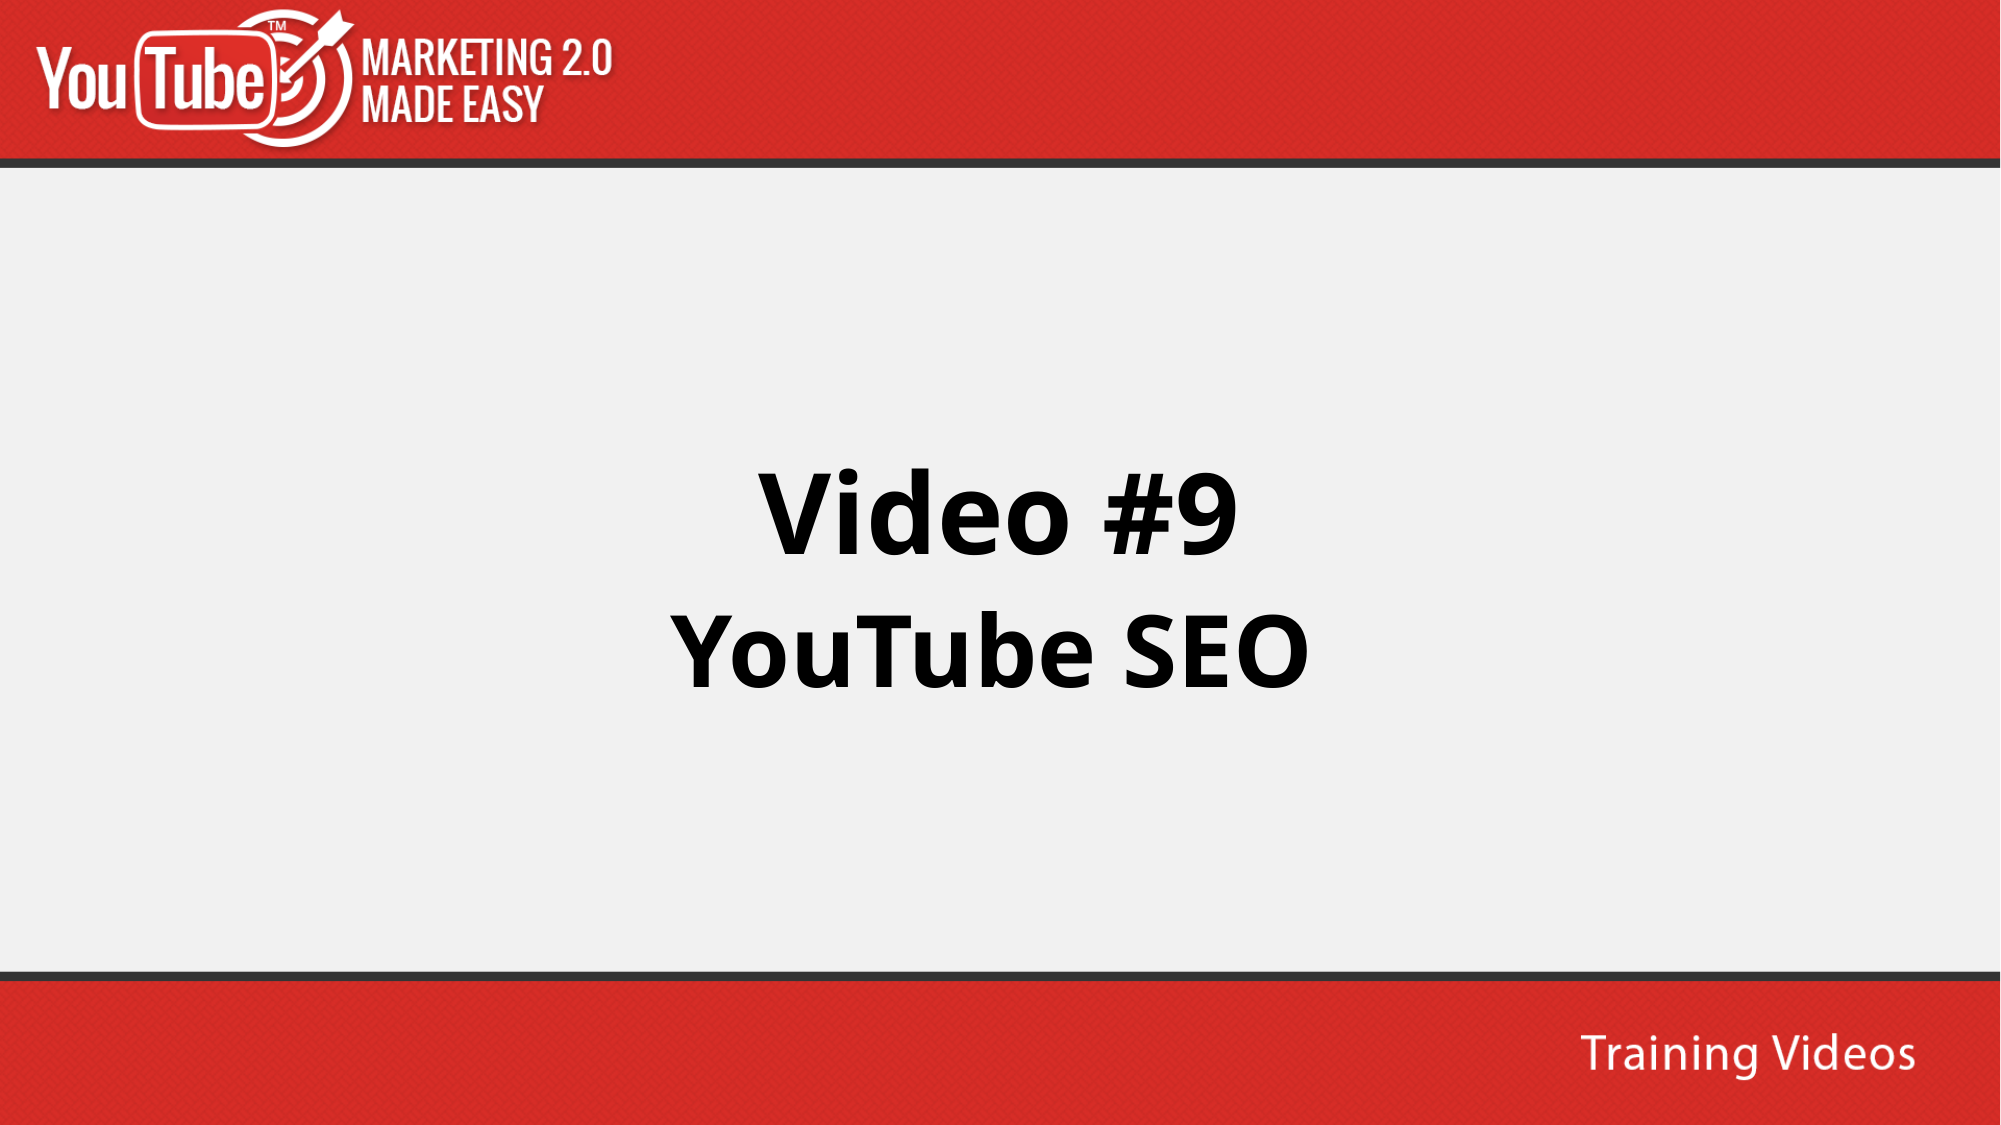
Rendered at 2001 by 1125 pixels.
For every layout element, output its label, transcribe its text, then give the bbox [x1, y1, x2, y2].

text_box Video #9 [619, 367, 1379, 585]
text_box YouTube SEO [307, 561, 1677, 715]
picture [0, 0, 2001, 1125]
